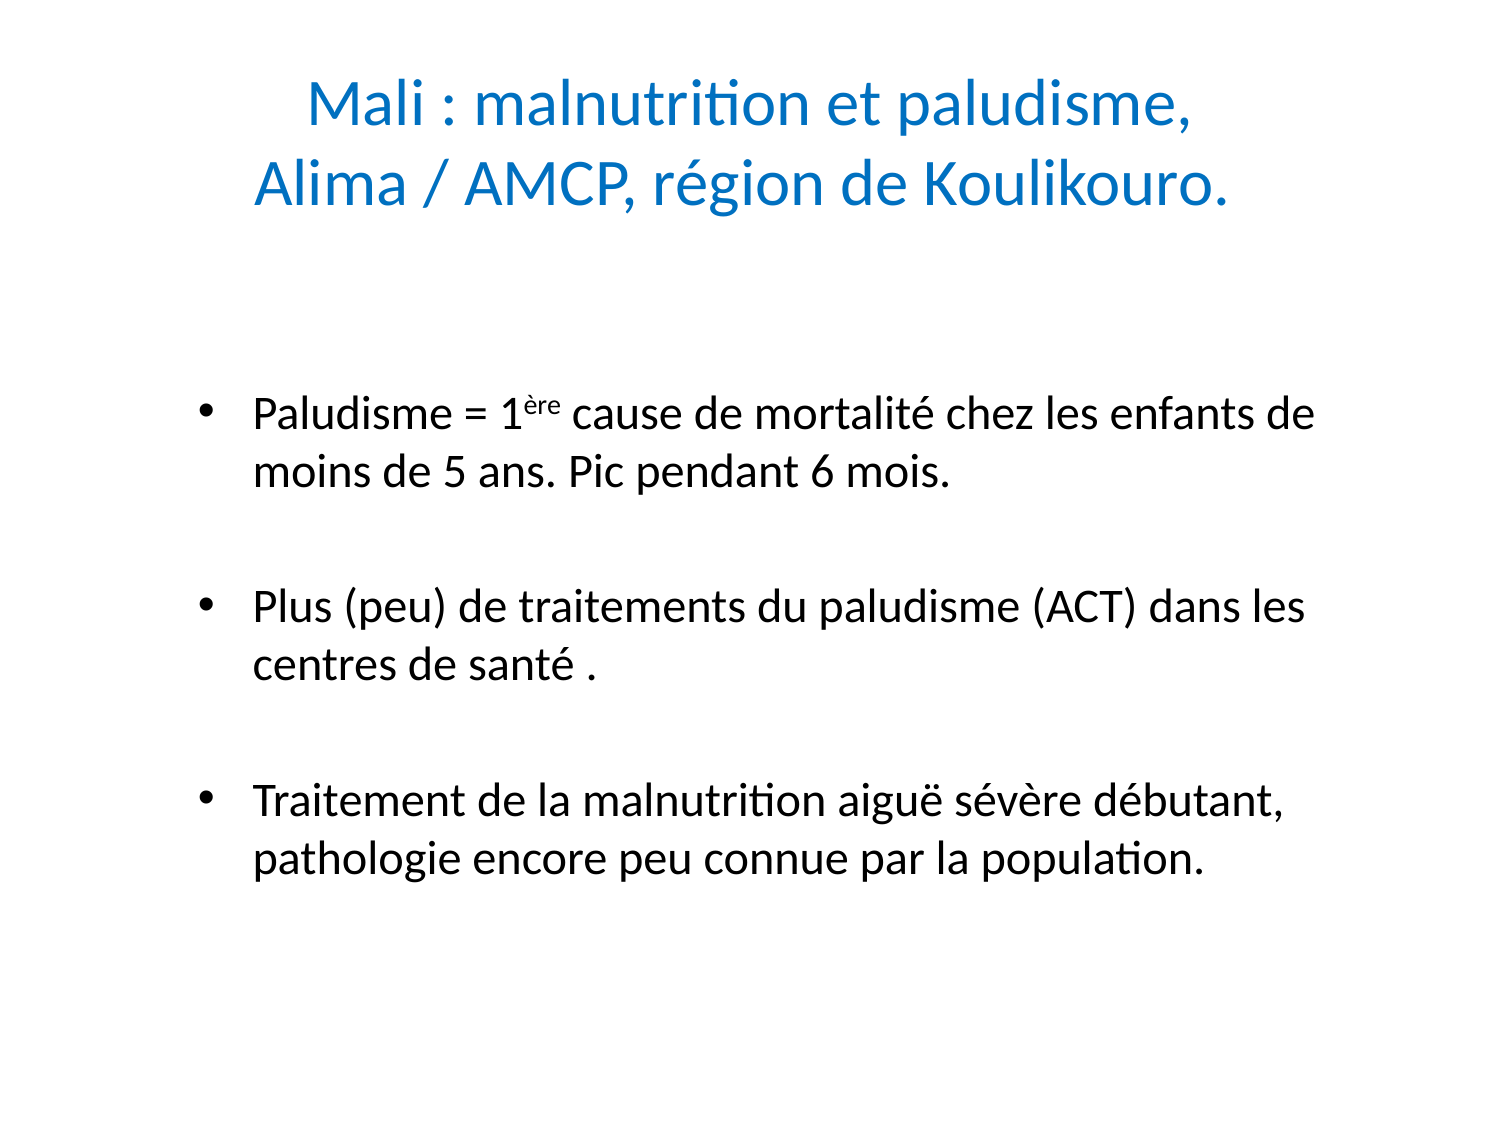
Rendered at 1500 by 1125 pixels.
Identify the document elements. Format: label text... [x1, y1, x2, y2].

title Mali : malnutrition et paludisme, Alima / AMCP, région de Koulikouro. [75, 45, 1425, 233]
list Paludisme = 1ère cause de mortalité chez les enfants de moins de 5 ans. Pic pendant 6 mois. Plus (peu) de traitements du paludisme (ACT) dans les centres de santé . Traitement de la malnutrition aiguë sévère débutant, pathologie encore peu connue par la population. [183, 373, 1365, 894]
